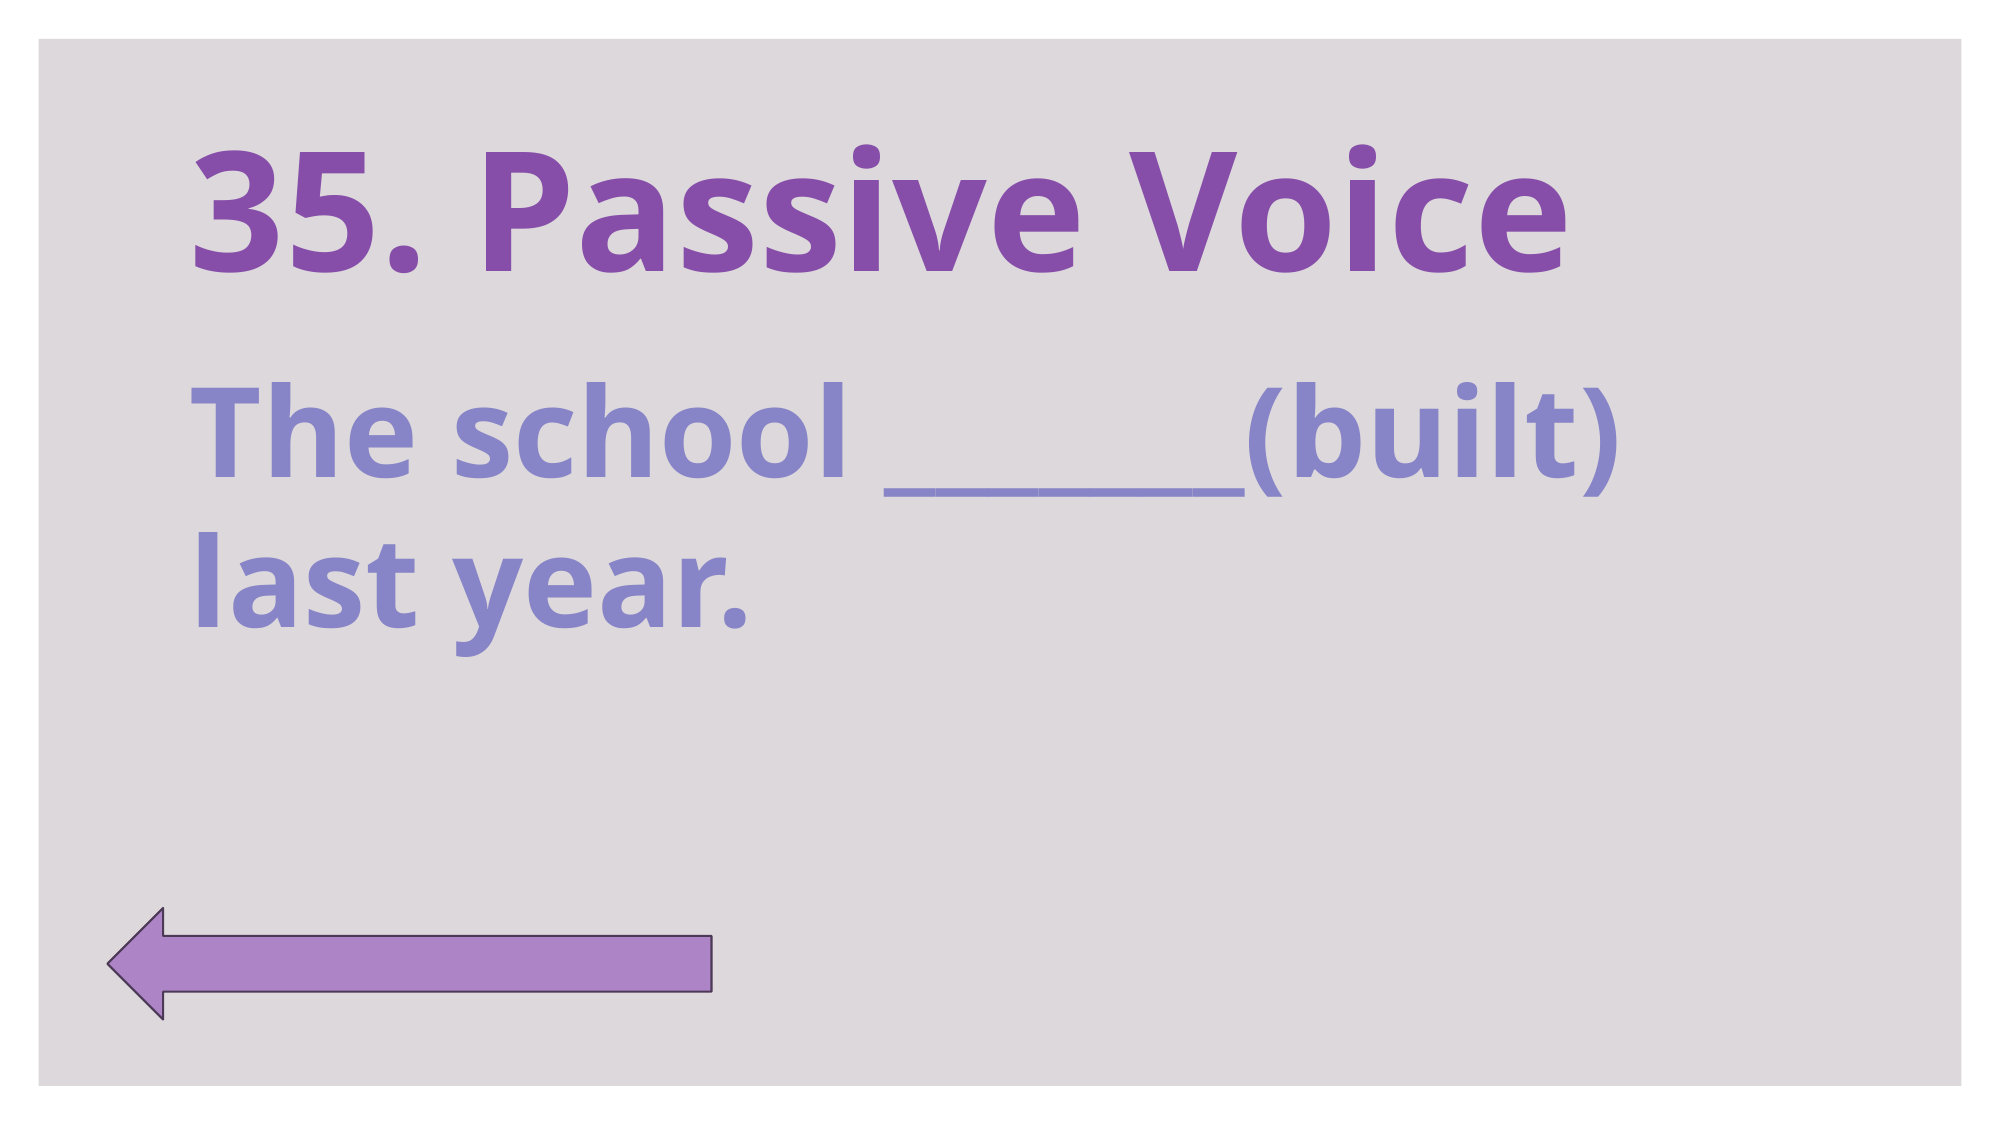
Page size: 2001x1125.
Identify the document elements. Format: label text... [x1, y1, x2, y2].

list The school _______(built) last year. [174, 345, 1825, 990]
text_box [106, 907, 713, 1021]
title 35. Passive Voice [174, 105, 1825, 331]
